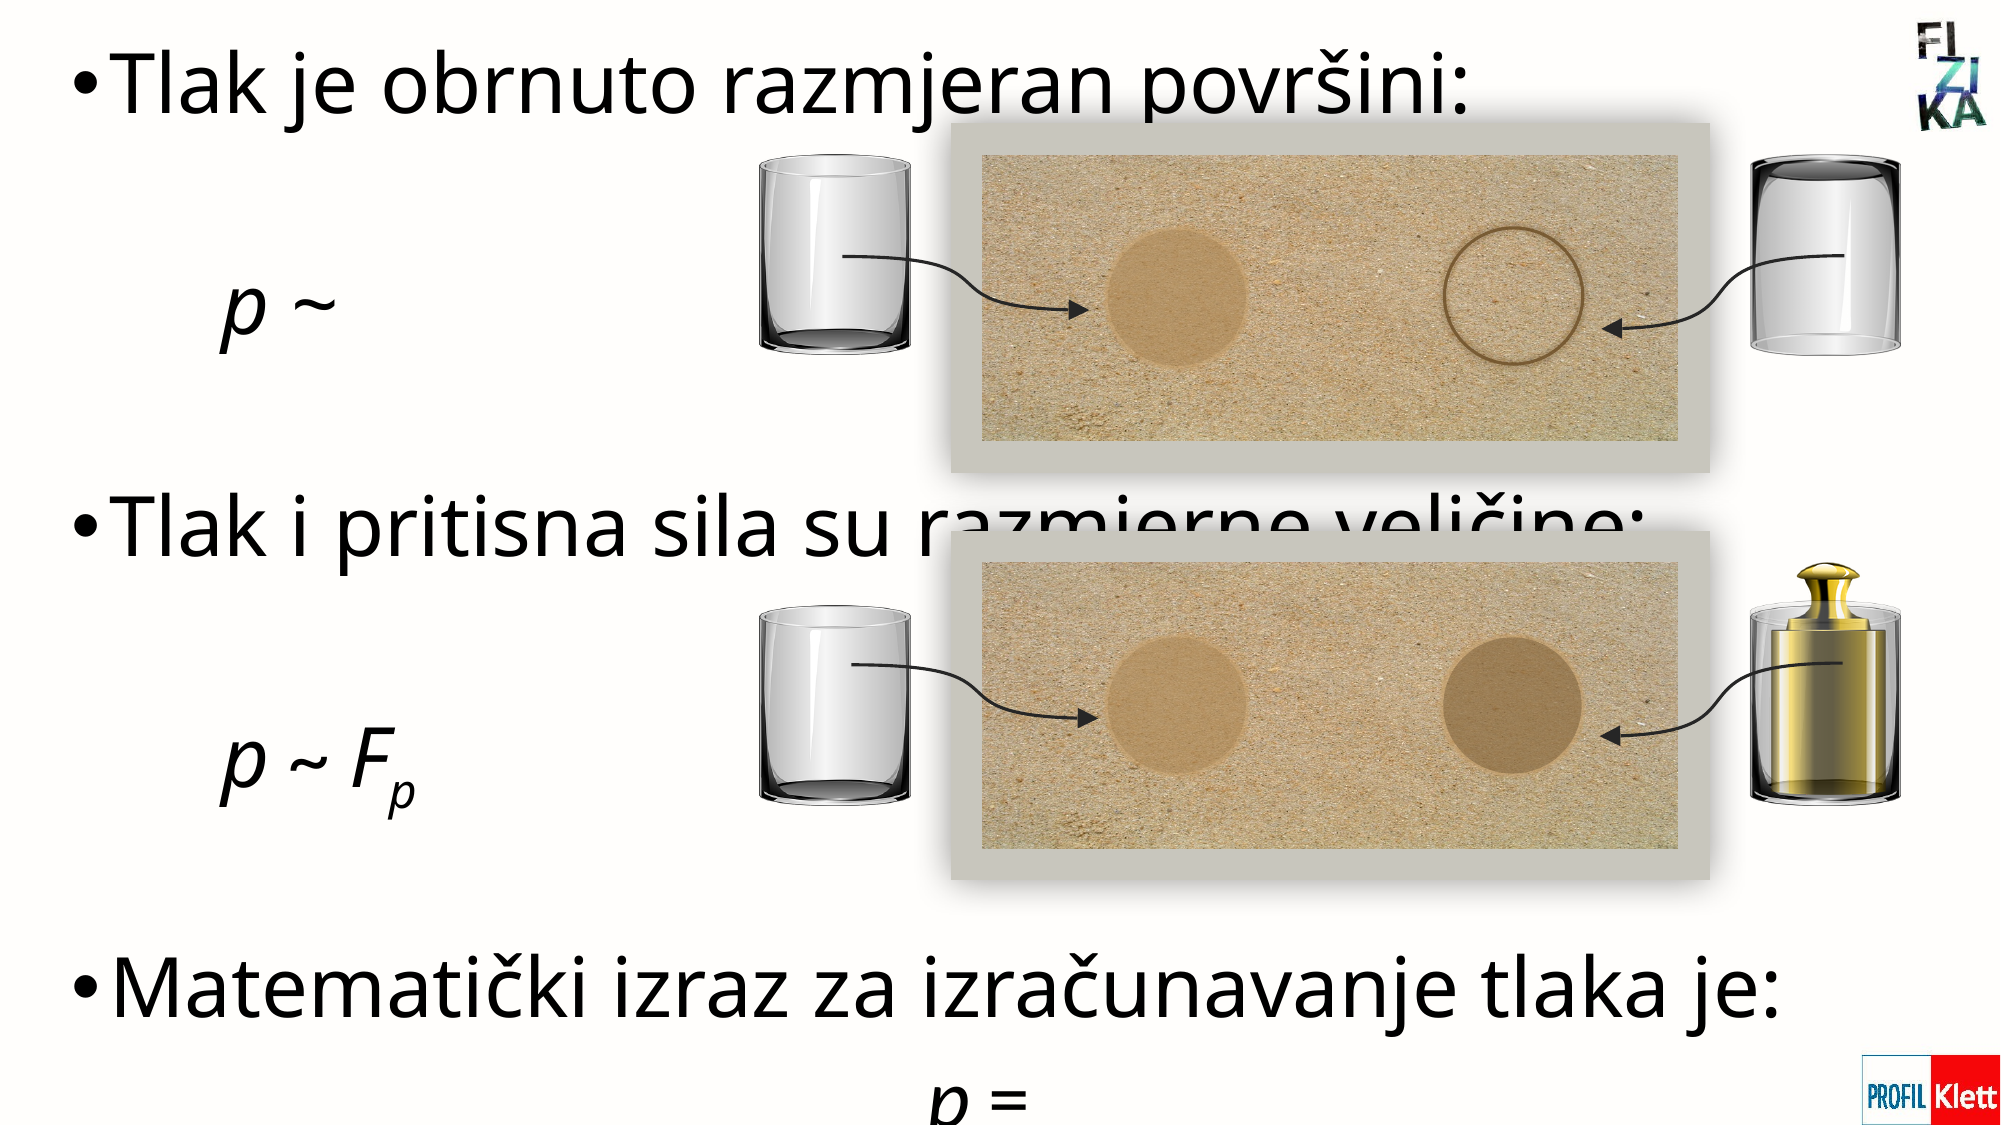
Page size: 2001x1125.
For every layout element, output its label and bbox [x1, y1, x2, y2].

text_box [1749, 556, 1901, 806]
picture [0, 0, 2001, 1125]
text_box [851, 664, 1099, 719]
text_box [1599, 663, 1843, 737]
text_box [1601, 255, 1845, 329]
text_box [842, 256, 1090, 311]
picture [938, 1092, 961, 1122]
